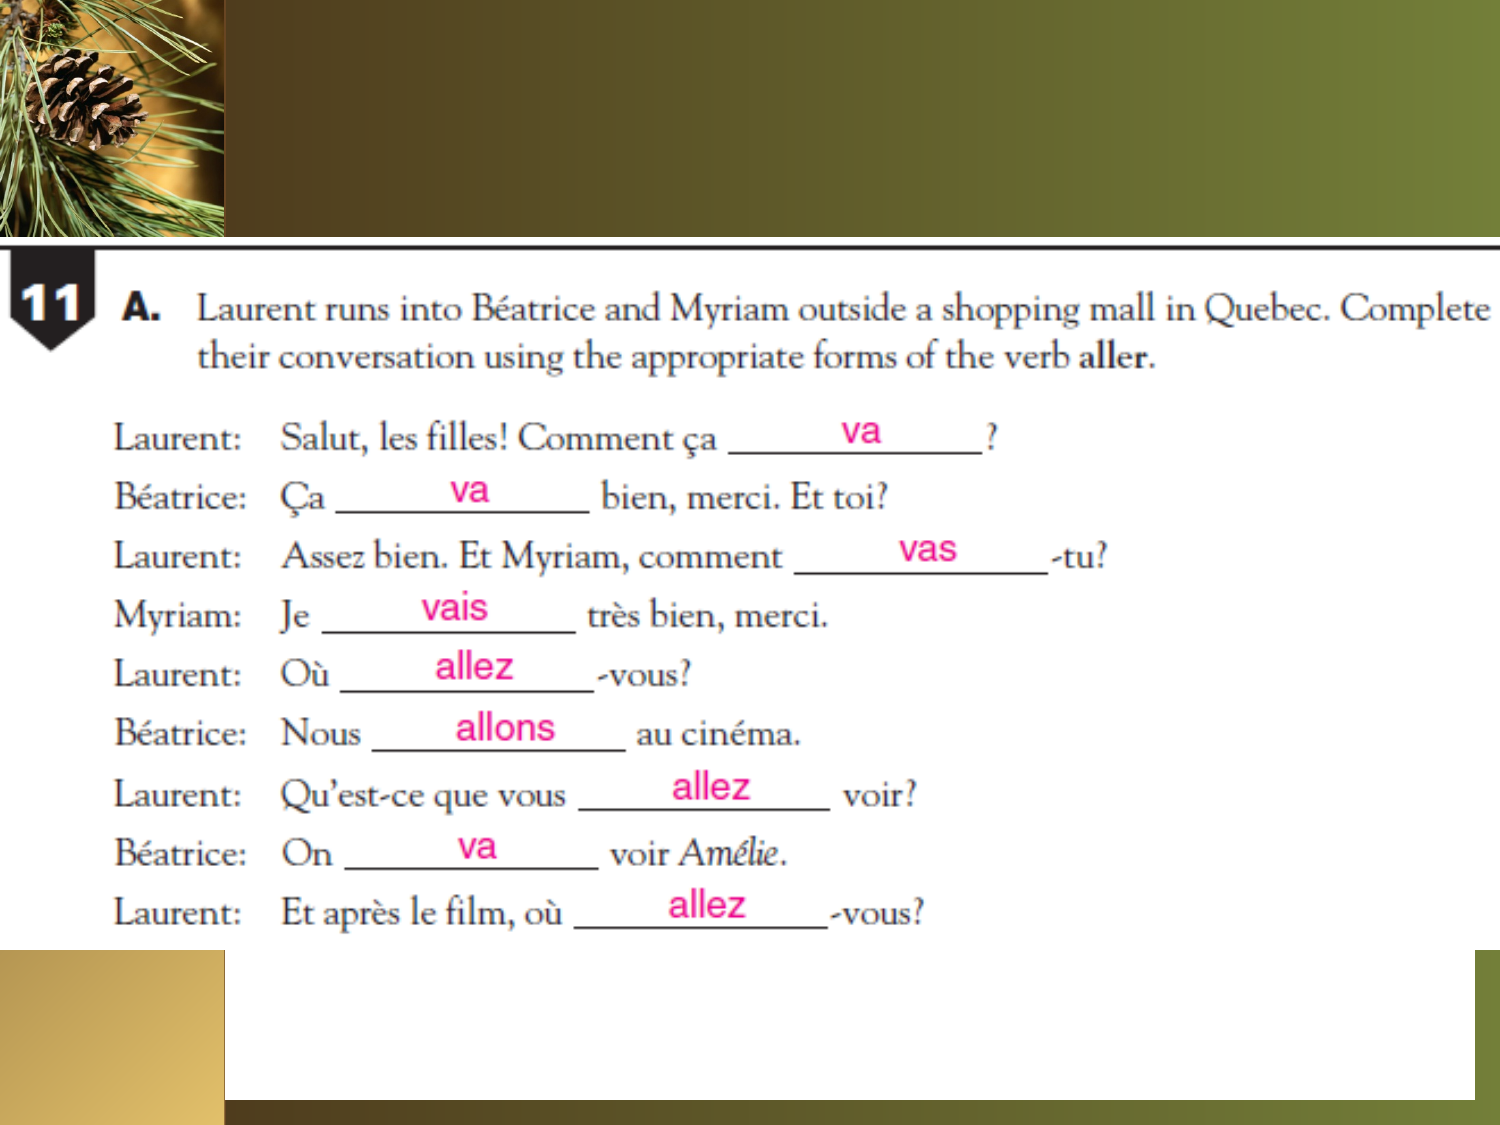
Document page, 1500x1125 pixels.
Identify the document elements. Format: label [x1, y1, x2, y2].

picture [0, 0, 1500, 951]
